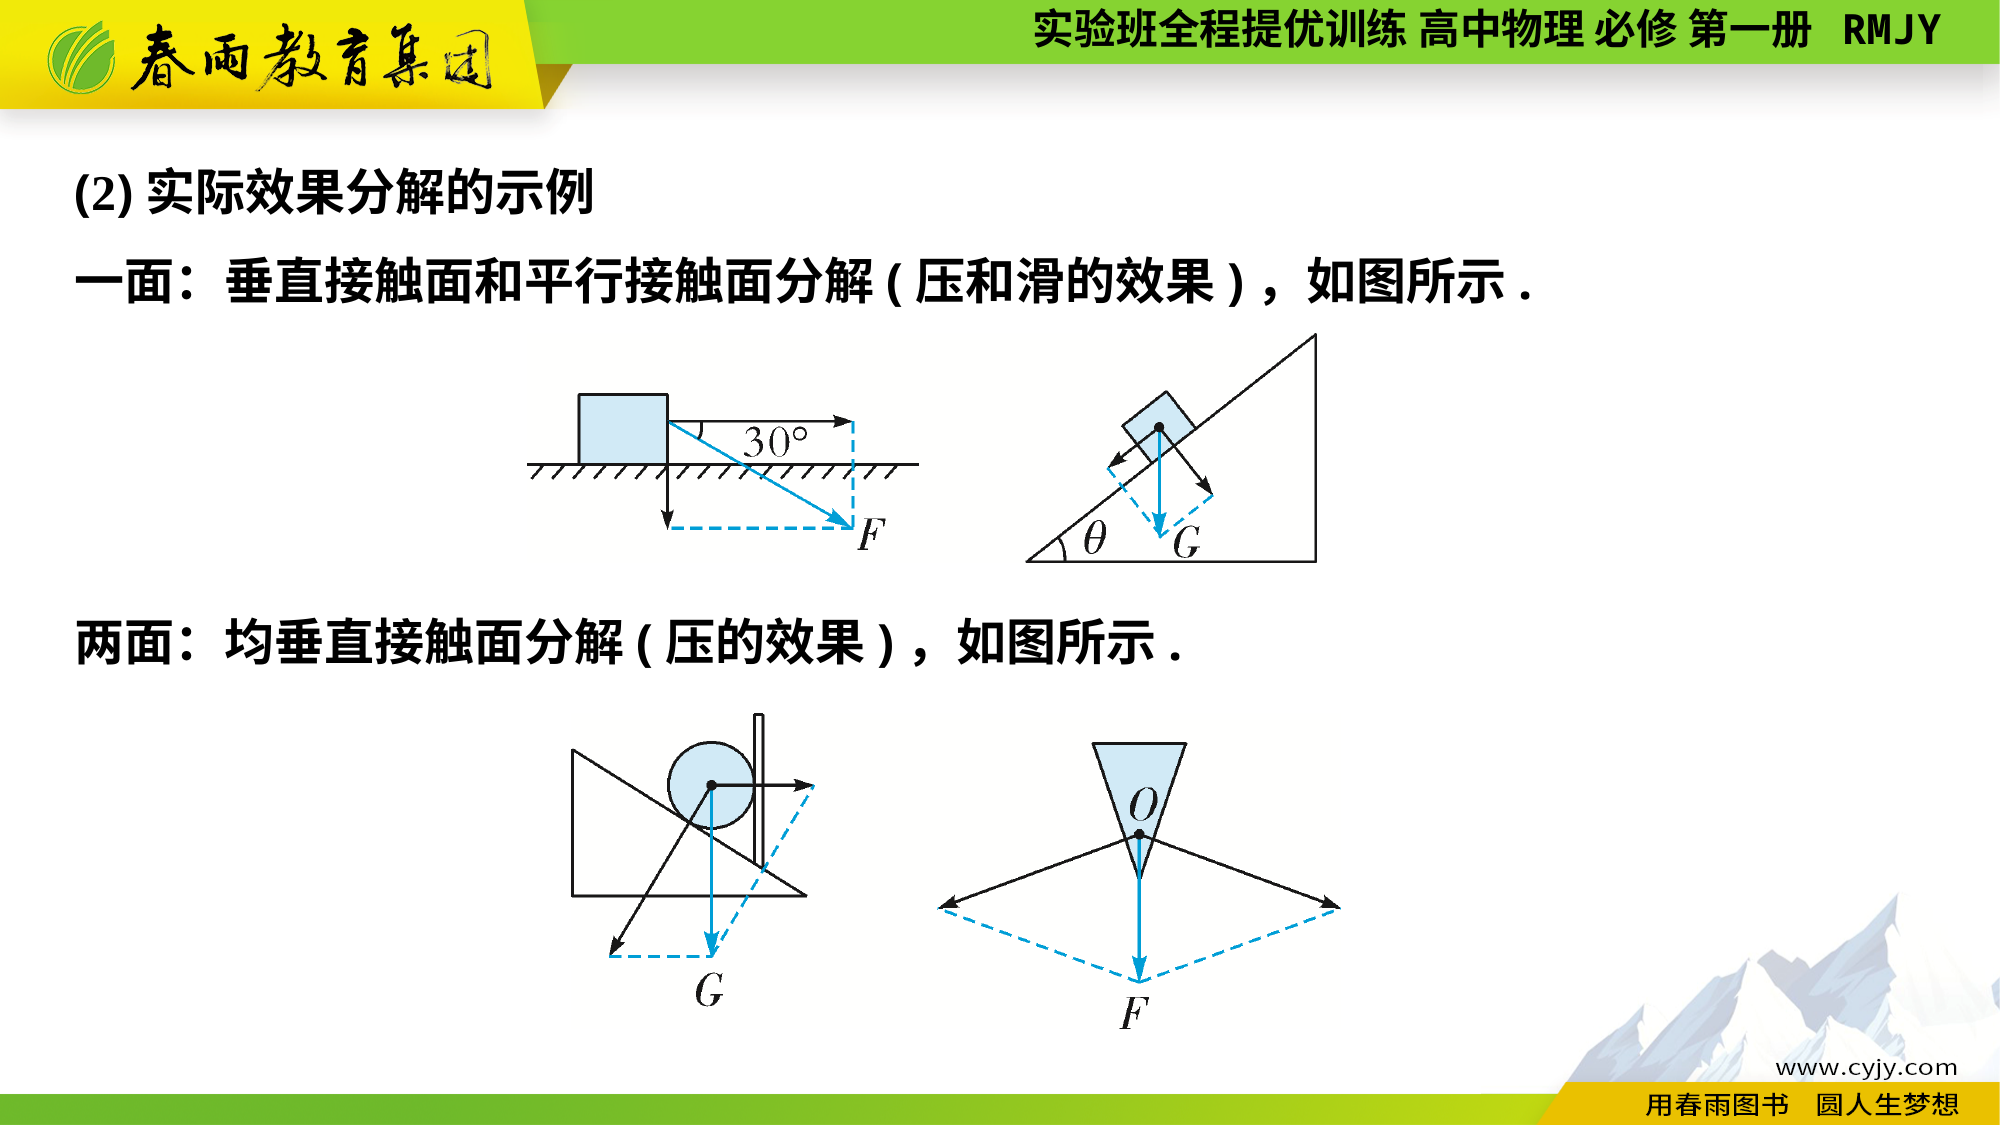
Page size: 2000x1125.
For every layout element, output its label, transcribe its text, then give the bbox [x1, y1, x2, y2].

list (2)实际效果分解的示例 一面：垂直接触面和平行接触面分解(压和滑的效果)，如图所示. 两面：均垂直接触面分解(压的效果)，如图所示. [59, 122, 1944, 683]
picture [0, 0, 2000, 1125]
